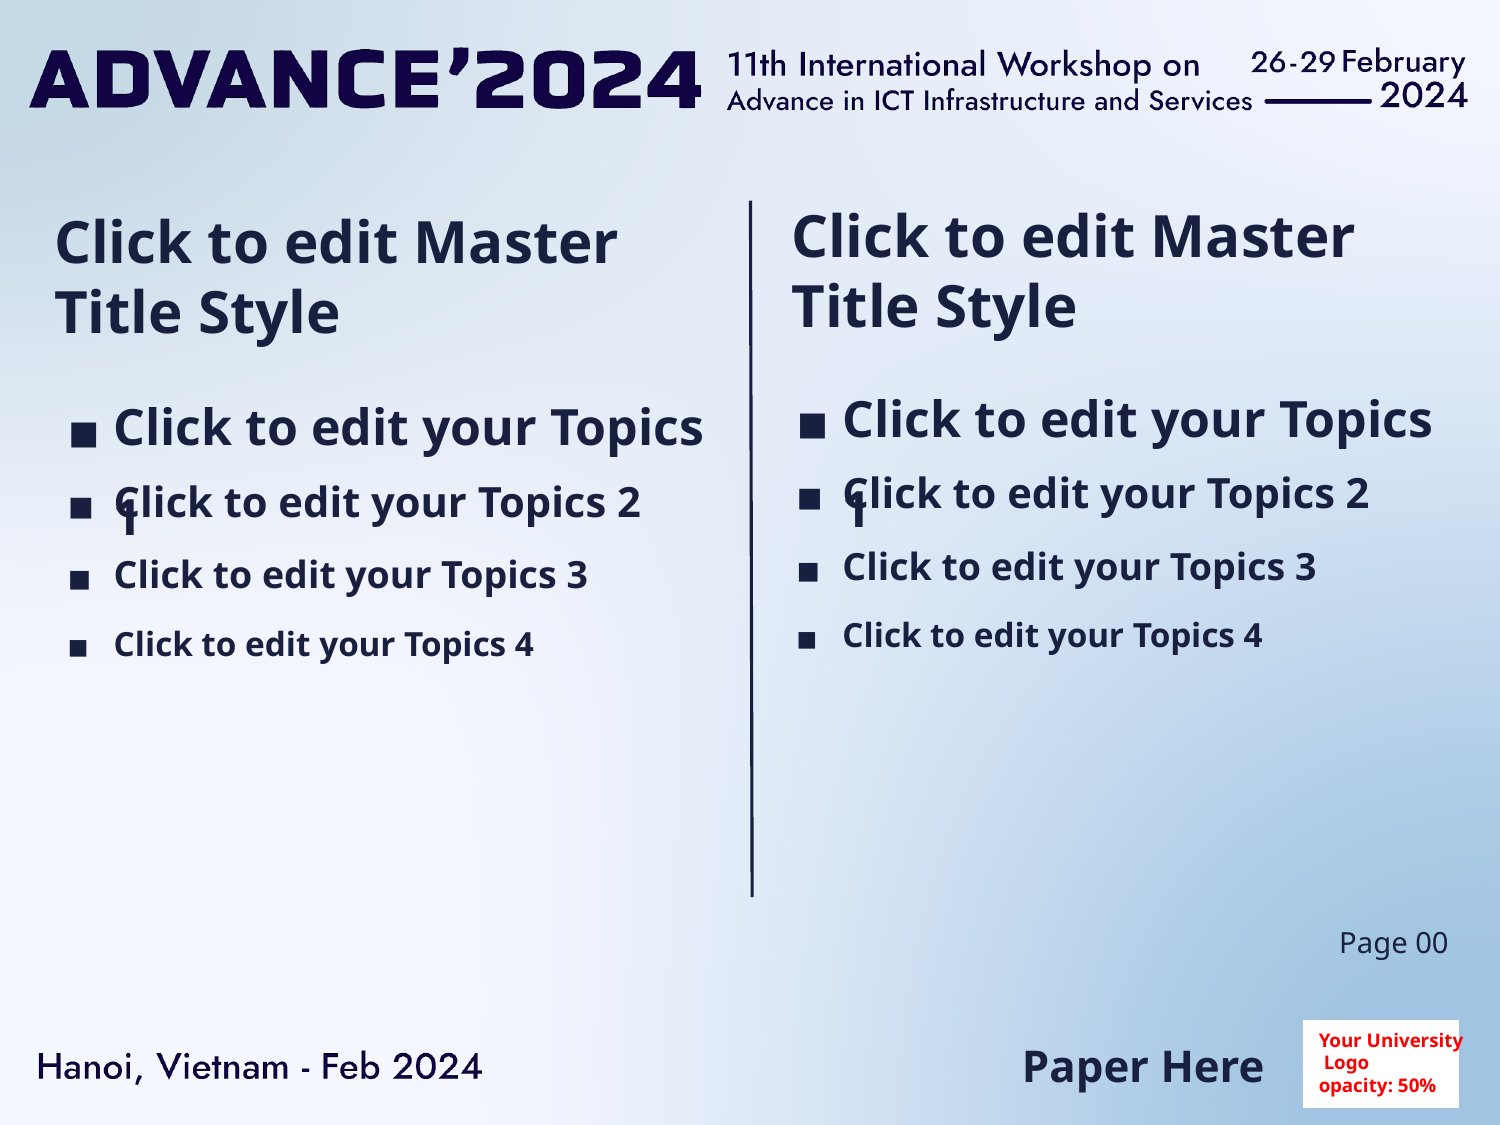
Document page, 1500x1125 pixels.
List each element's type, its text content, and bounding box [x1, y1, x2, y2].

picture [0, 0, 1500, 1125]
text_box Click to edit your Topics 3 [780, 512, 1455, 586]
text_box Click to edit your Topics 2 [780, 434, 1455, 512]
text_box Page 00 [1324, 917, 1485, 968]
text_box Click to edit your Topics 2 [51, 442, 726, 521]
text_box Click to edit your Topics 1 [51, 358, 726, 442]
text_box Click to edit your Topics 4 [780, 586, 1455, 662]
text_box Click to edit your Topics 4 [51, 595, 726, 671]
text_box Click to edit Master Title Style [776, 191, 1487, 347]
text_box Click to edit Master Title Style [39, 197, 749, 353]
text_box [1303, 1020, 1479, 1107]
text_box Click to edit your Topics 3 [51, 521, 726, 595]
text_box Click to edit your Topics 1 [780, 349, 1455, 434]
text_box Paper Here [520, 1030, 1280, 1099]
